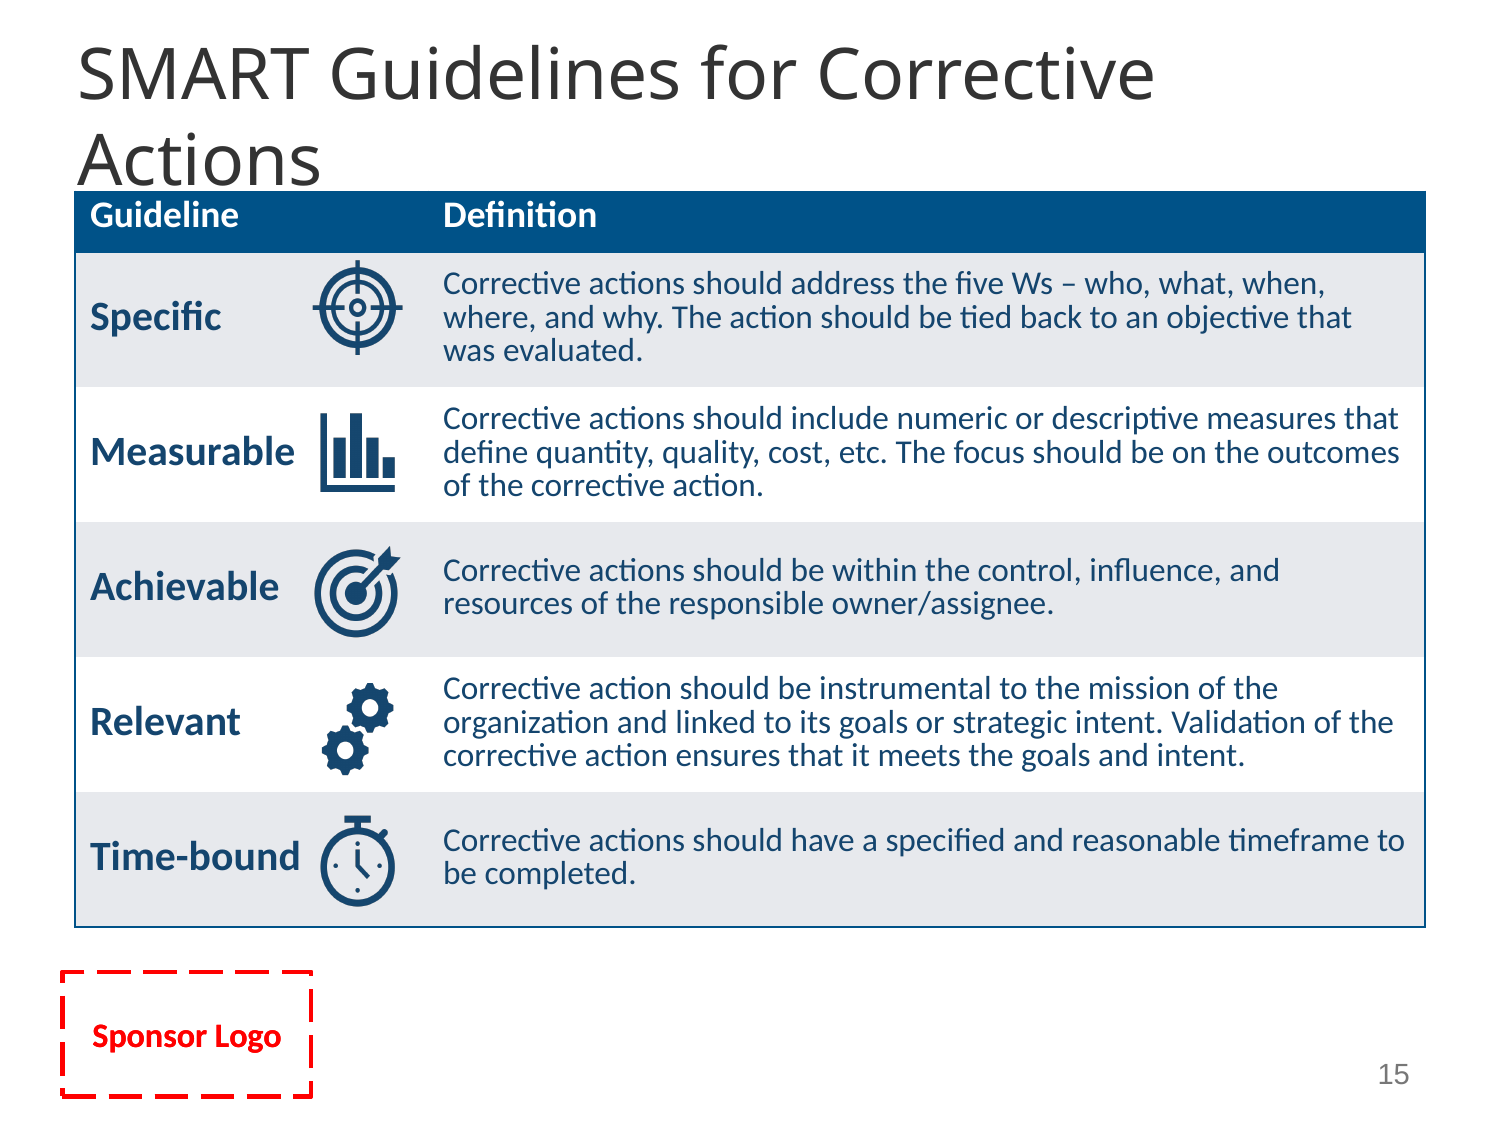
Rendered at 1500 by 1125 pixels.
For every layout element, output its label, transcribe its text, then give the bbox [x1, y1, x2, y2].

table_header Definition [429, 192, 1424, 251]
picture [304, 673, 411, 785]
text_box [62, 971, 312, 1097]
table_cell Corrective actions should have a specified and reasonable timeframe to be completed. [428, 792, 1424, 926]
picture [304, 535, 411, 648]
table_cell Specific [76, 253, 428, 387]
table_cell Corrective actions should be within the control, influence, and resources of the responsible owner/assignee. [428, 522, 1424, 657]
table_cell Relevant [76, 657, 428, 792]
picture [304, 251, 411, 364]
picture [304, 396, 411, 509]
table_header Guideline [76, 192, 427, 251]
table_cell Corrective action should be instrumental to the mission of the organization and linked to its goals or strategic intent. Validation of the corrective action ensures that it meets the goals and intent. [428, 657, 1424, 792]
table_cell Measurable [76, 387, 428, 522]
table_cell Achievable [76, 522, 428, 657]
table_cell Time-bound [76, 792, 428, 926]
title SMART Guidelines for Corrective Actions [62, 20, 1413, 208]
picture [304, 805, 411, 917]
slide_number 15 [1074, 1042, 1425, 1103]
table_cell Corrective actions should include numeric or descriptive measures that define quantity, quality, cost, etc. The focus should be on the outcomes of the corrective action. [428, 387, 1424, 522]
table_cell Corrective actions should address the five Ws – who, what, when, where, and why. The action should be tied back to an objective that was evaluated. [428, 253, 1424, 387]
